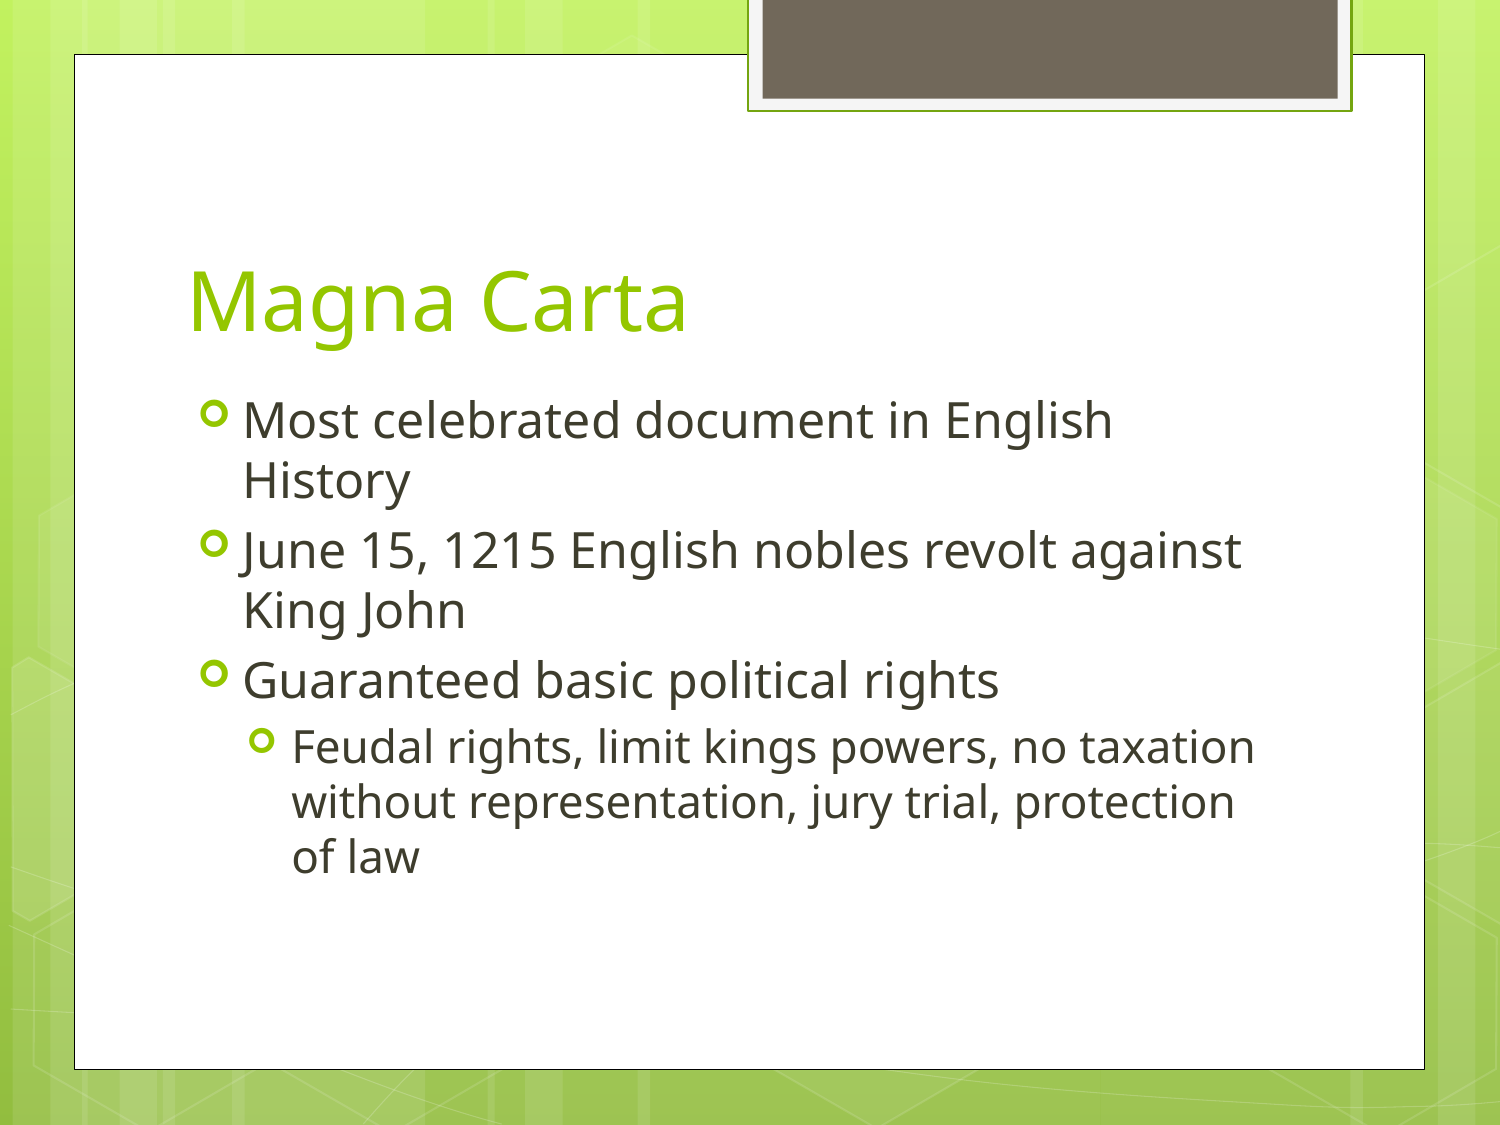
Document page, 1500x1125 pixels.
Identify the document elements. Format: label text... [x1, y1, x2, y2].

list Most celebrated document in English History June 15, 1215 English nobles revolt against King John Guaranteed basic political rights Feudal rights, limit kings powers, no taxation without representation, jury trial, protection of law [171, 381, 1283, 957]
title Magna Carta [171, 168, 1324, 357]
